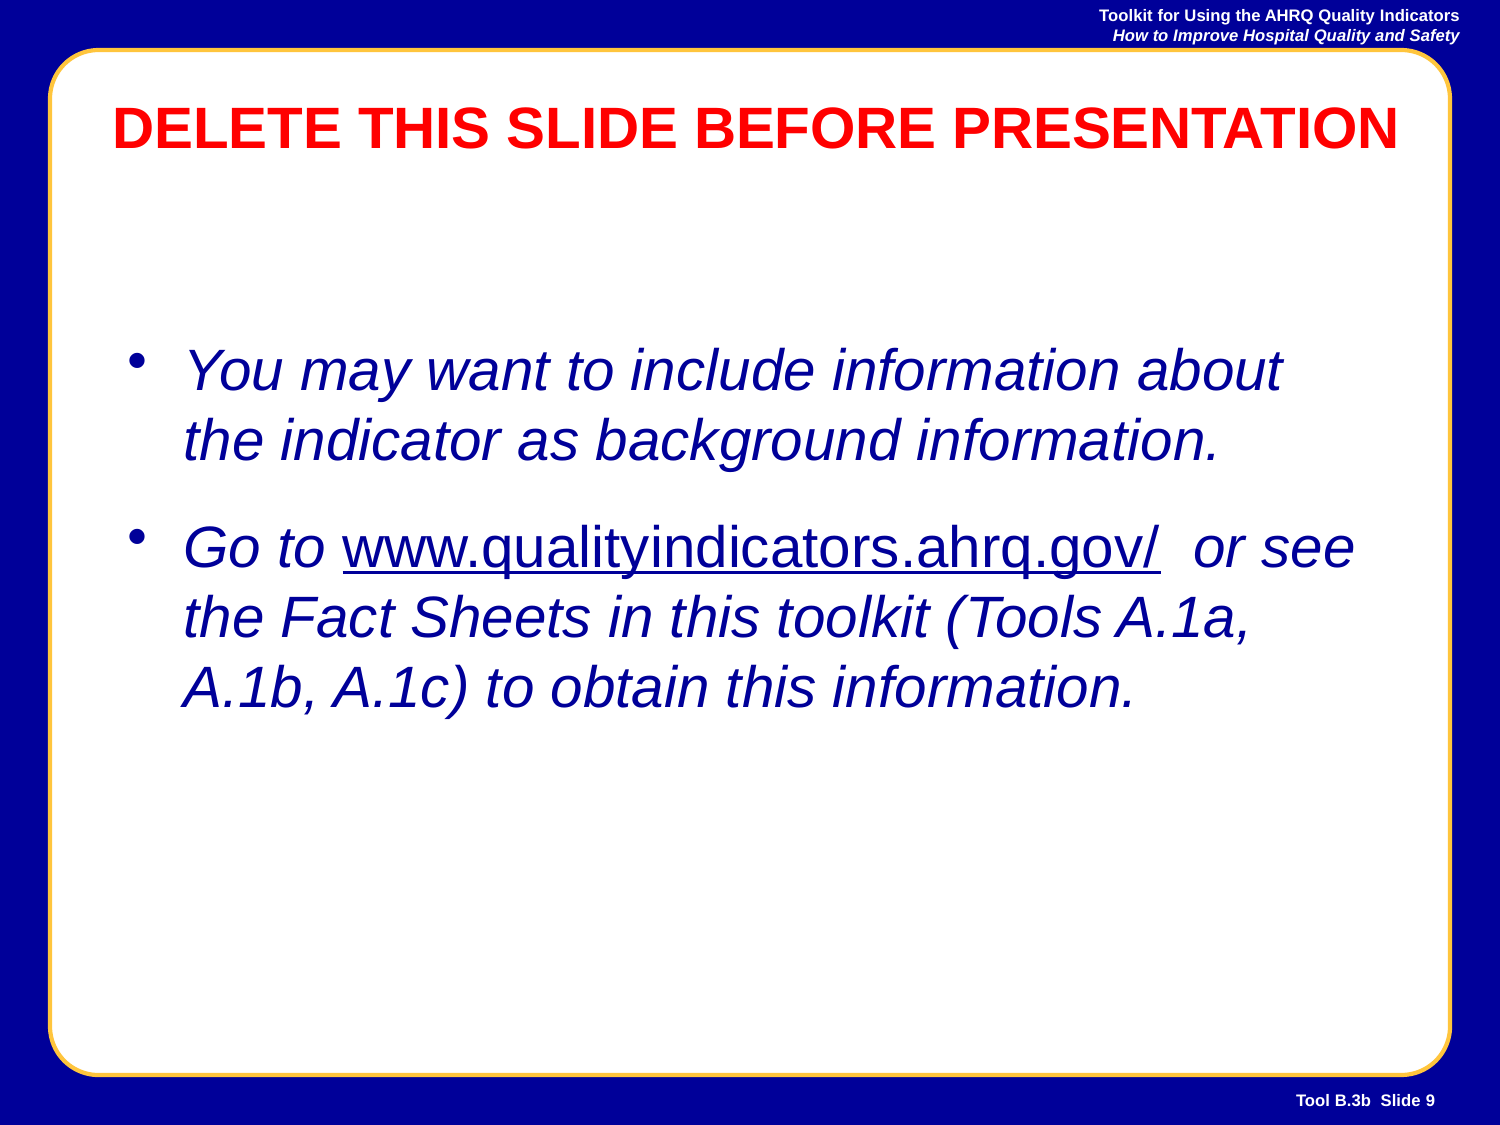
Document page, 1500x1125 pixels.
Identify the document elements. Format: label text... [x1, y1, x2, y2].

list You may want to include information about the indicator as background information. Go to www.qualityindicators.ahrq.gov/ or see the Fact Sheets in this toolkit (Tools A.1a, A.1b, A.1c) to obtain this information. [111, 324, 1387, 826]
title DELETE THIS SLIDE BEFORE PRESENTATION [74, 62, 1438, 188]
